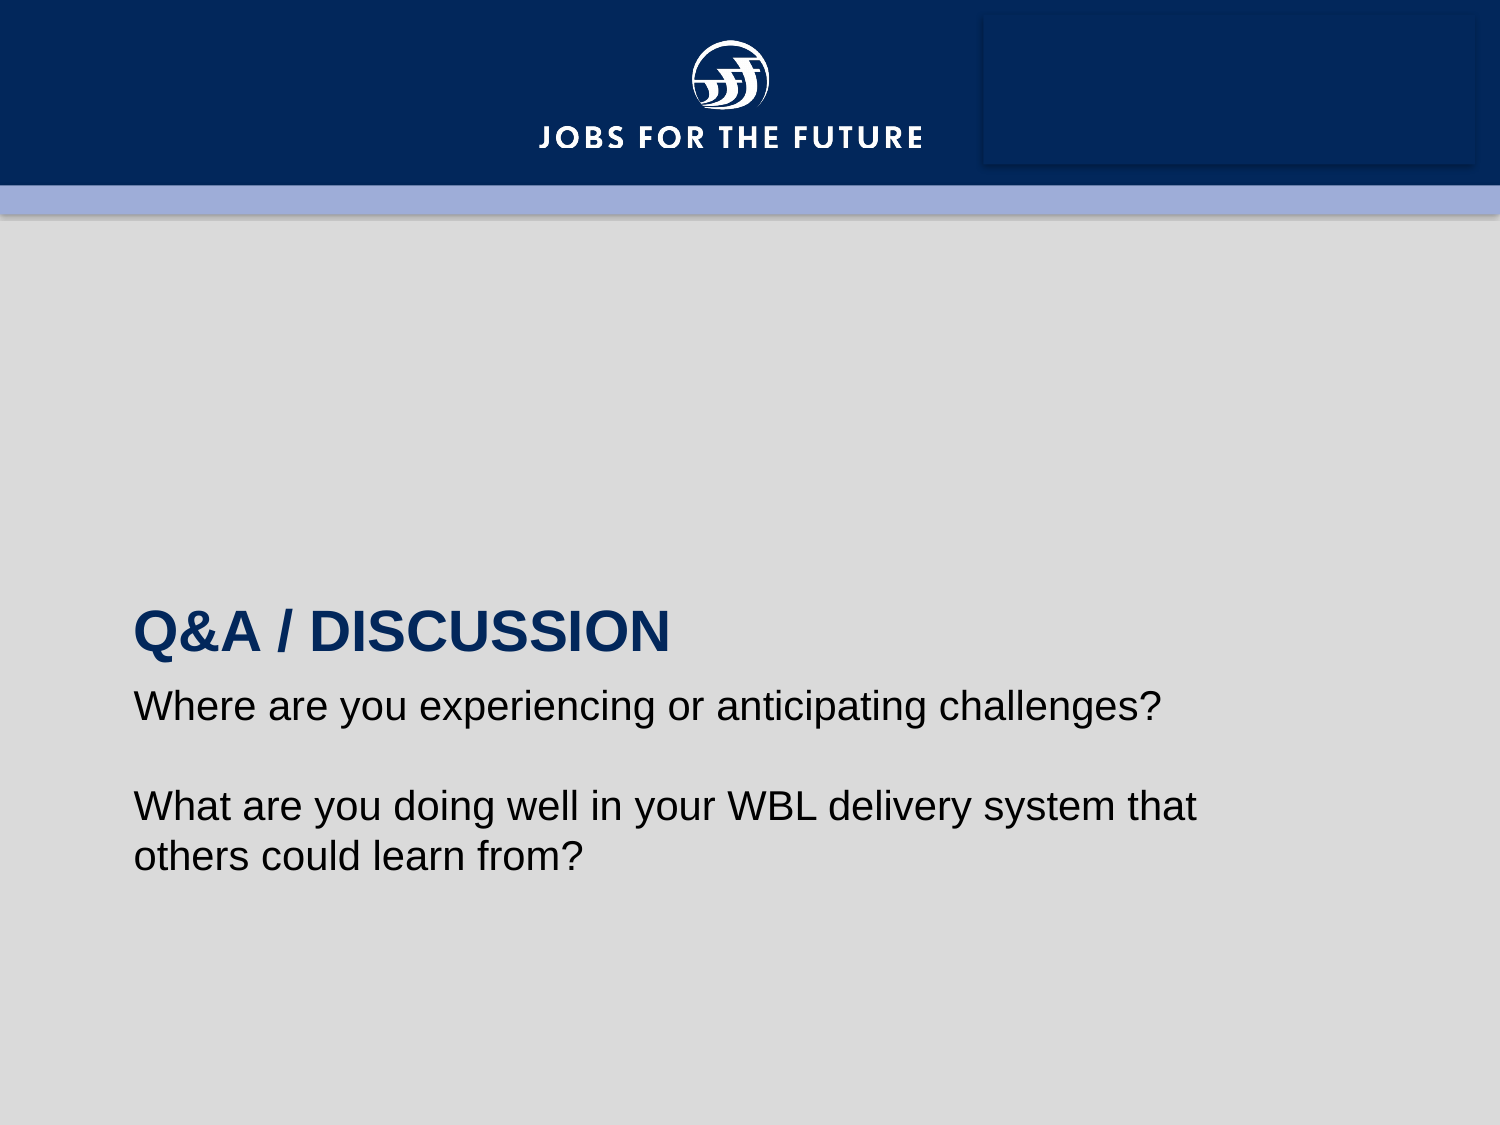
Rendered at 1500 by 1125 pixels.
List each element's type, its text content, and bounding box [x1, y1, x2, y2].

title Where are you experiencing or anticipating challenges? What are you doing well in your WBL delivery system that others could learn from? [118, 671, 1340, 895]
list Q&A / DISCUSSION [118, 424, 1340, 671]
